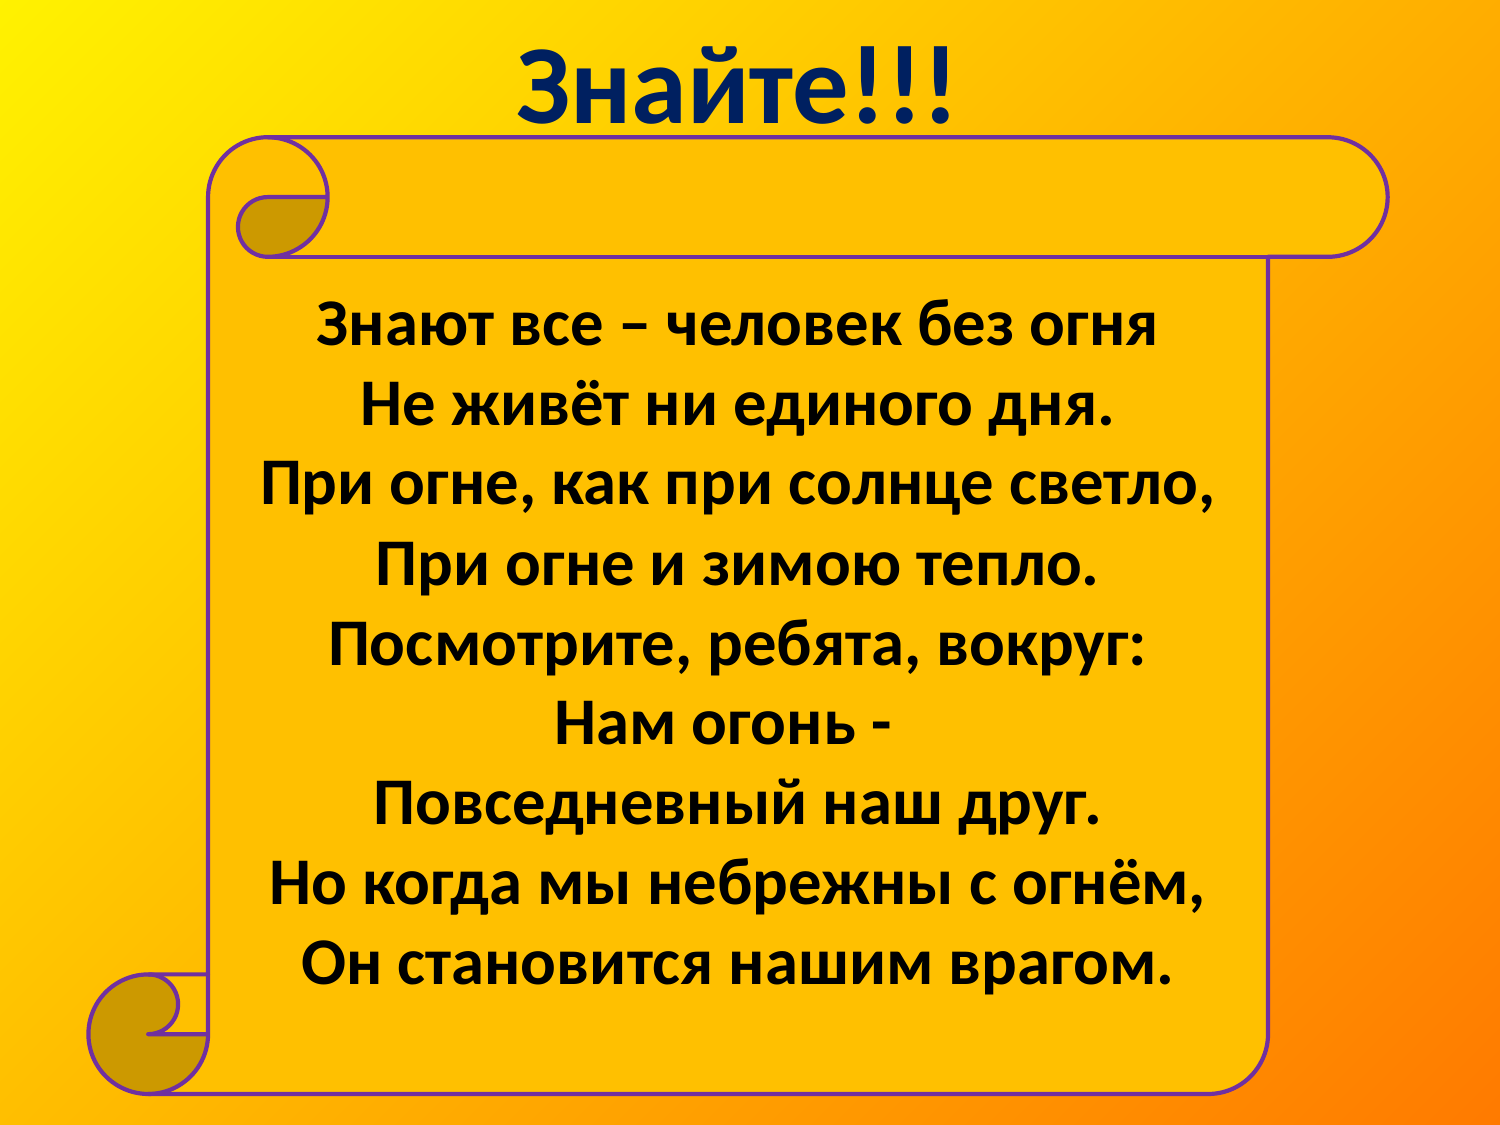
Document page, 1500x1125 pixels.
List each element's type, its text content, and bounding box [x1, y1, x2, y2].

text_box Знают все – человек без огня Не живёт ни единого дня. При огне, как при солнце светло, При огне и зимою тепло. Посмотрите, ребята, вокруг: Нам огонь - Повседневный наш друг. Но когда мы небрежны с огнём, Он становится нашим врагом. [125, 271, 1351, 1125]
title Знайте!!! [63, 4, 1414, 152]
text_box [86, 976, 125, 1092]
text_box [205, 135, 1390, 271]
